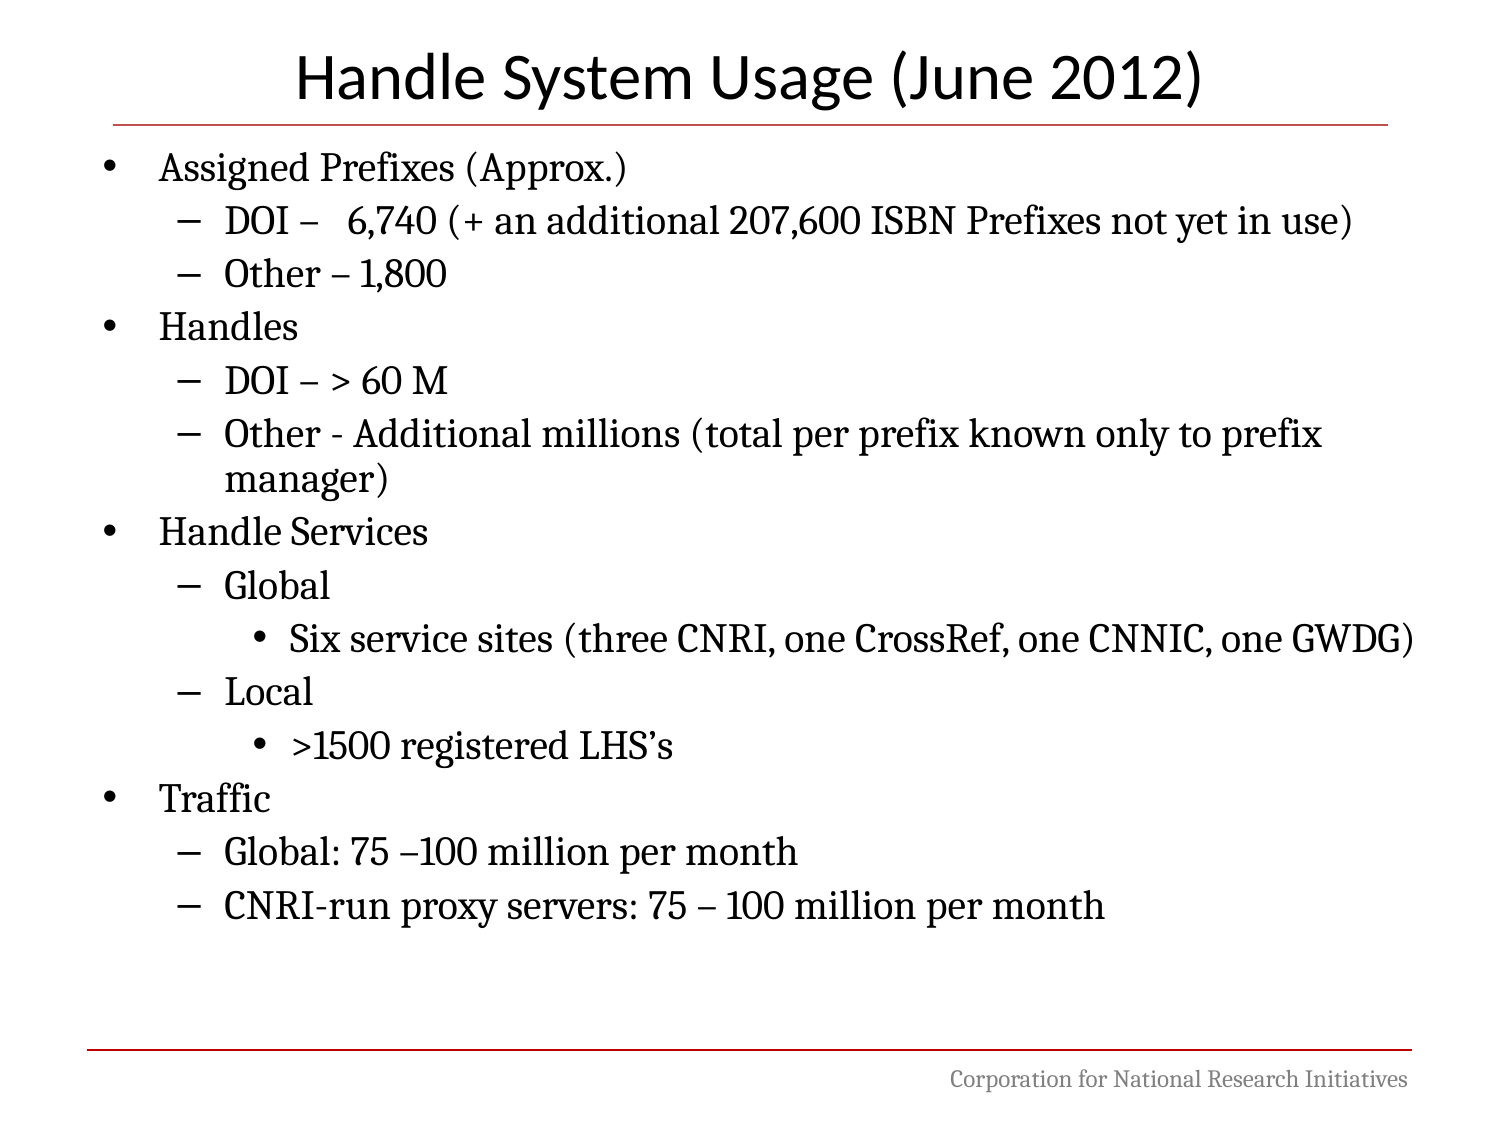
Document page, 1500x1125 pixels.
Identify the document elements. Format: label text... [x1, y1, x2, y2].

list Assigned Prefixes (Approx.) DOI – 6,740 (+ an additional 207,600 ISBN Prefixes not yet in use) Other – 1,800 Handles DOI – > 60 M Other - Additional millions (total per prefix known only to prefix manager) Handle Services Global Six service sites (three CNRI, one CrossRef, one CNNIC, one GWDG) Local >1500 registered LHS’s Traffic Global: 75 –100 million per month CNRI-run proxy servers: 75 – 100 million per month [87, 137, 1438, 1026]
text_box Handle System Usage (June 2012) [74, 24, 1425, 150]
